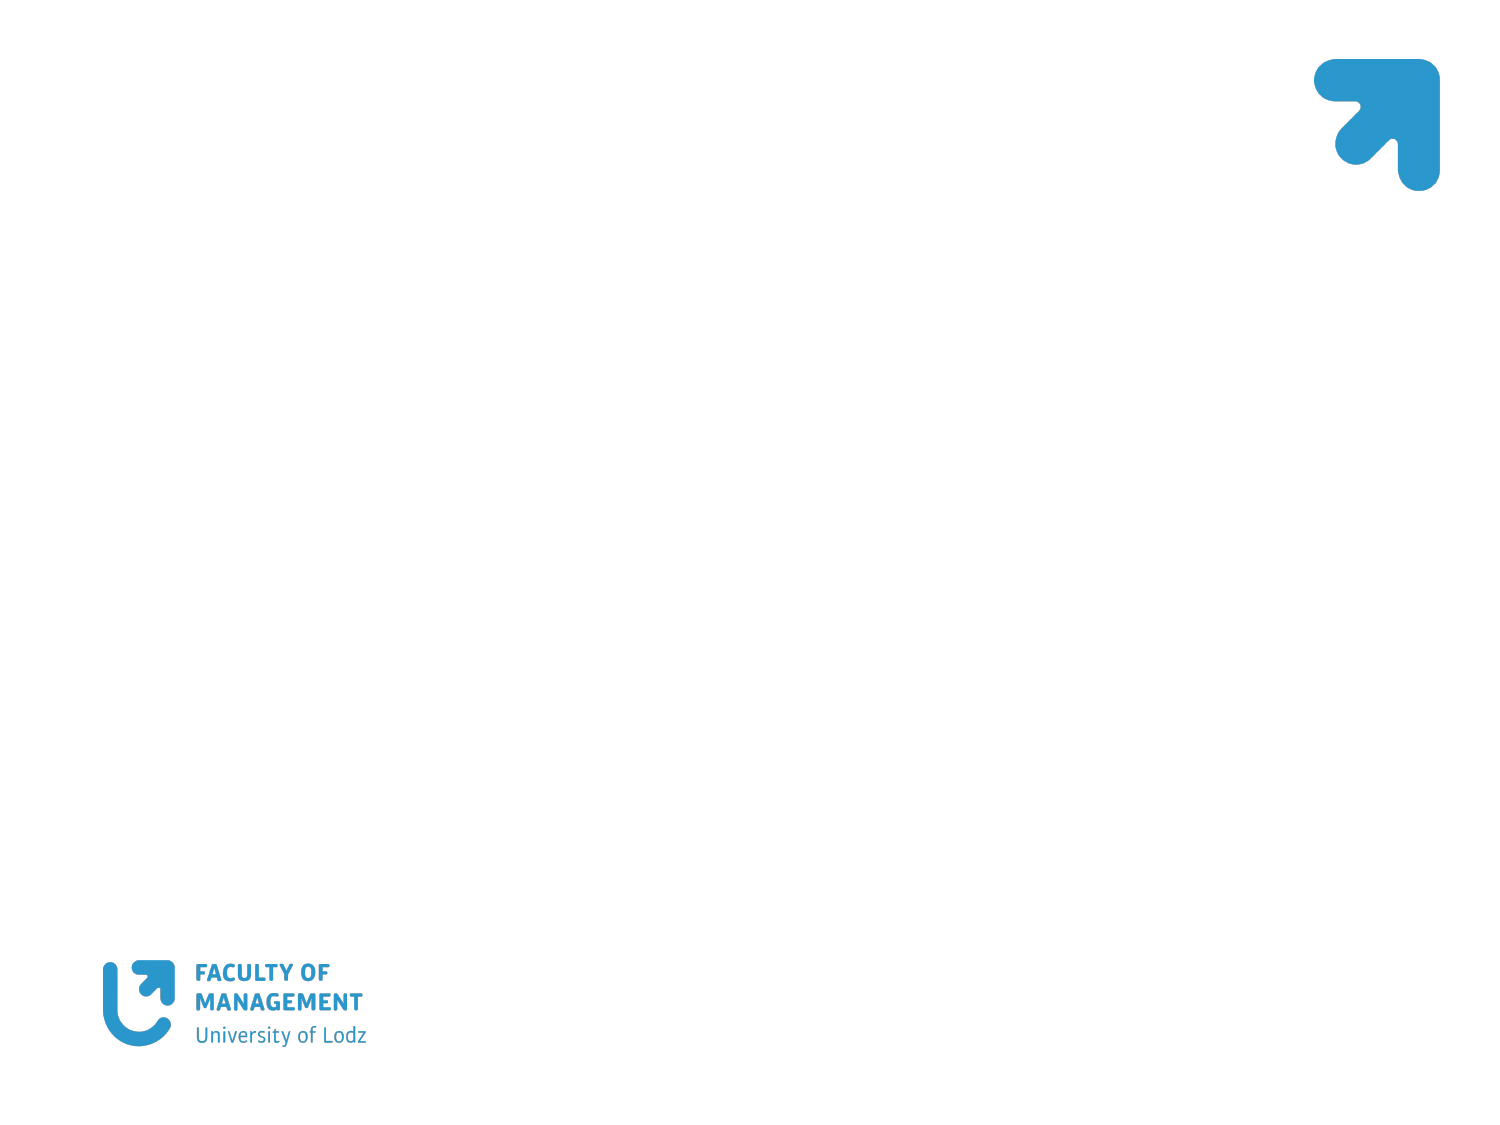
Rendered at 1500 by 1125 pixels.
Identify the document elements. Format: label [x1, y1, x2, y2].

picture [1314, 59, 1440, 191]
picture [103, 960, 366, 1047]
